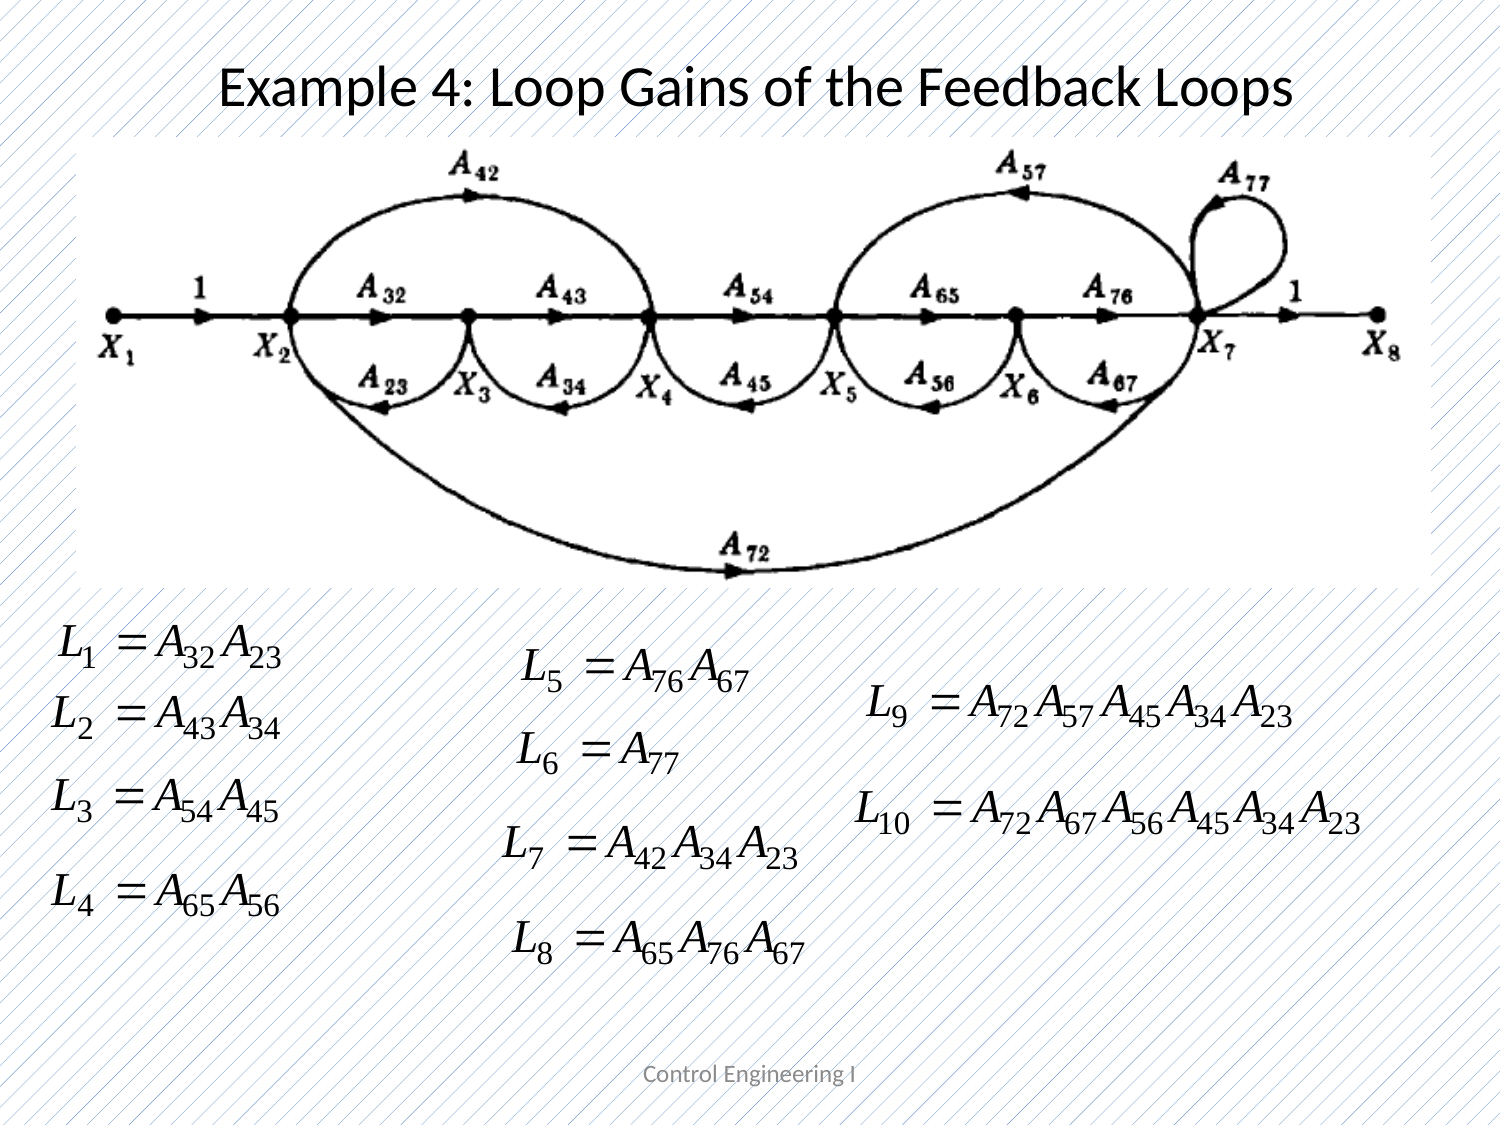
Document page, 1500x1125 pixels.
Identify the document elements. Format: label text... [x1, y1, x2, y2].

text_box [40, 857, 292, 929]
picture [76, 136, 1431, 588]
title Example 4: Loop Gains of the Feedback Loops [75, 7, 1438, 159]
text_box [506, 715, 692, 788]
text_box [510, 633, 762, 705]
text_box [856, 668, 1302, 740]
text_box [47, 609, 290, 679]
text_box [41, 680, 293, 752]
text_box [491, 810, 810, 882]
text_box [41, 763, 288, 835]
footer Control Engineering I [512, 1042, 988, 1103]
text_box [501, 904, 815, 977]
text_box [844, 774, 1370, 847]
